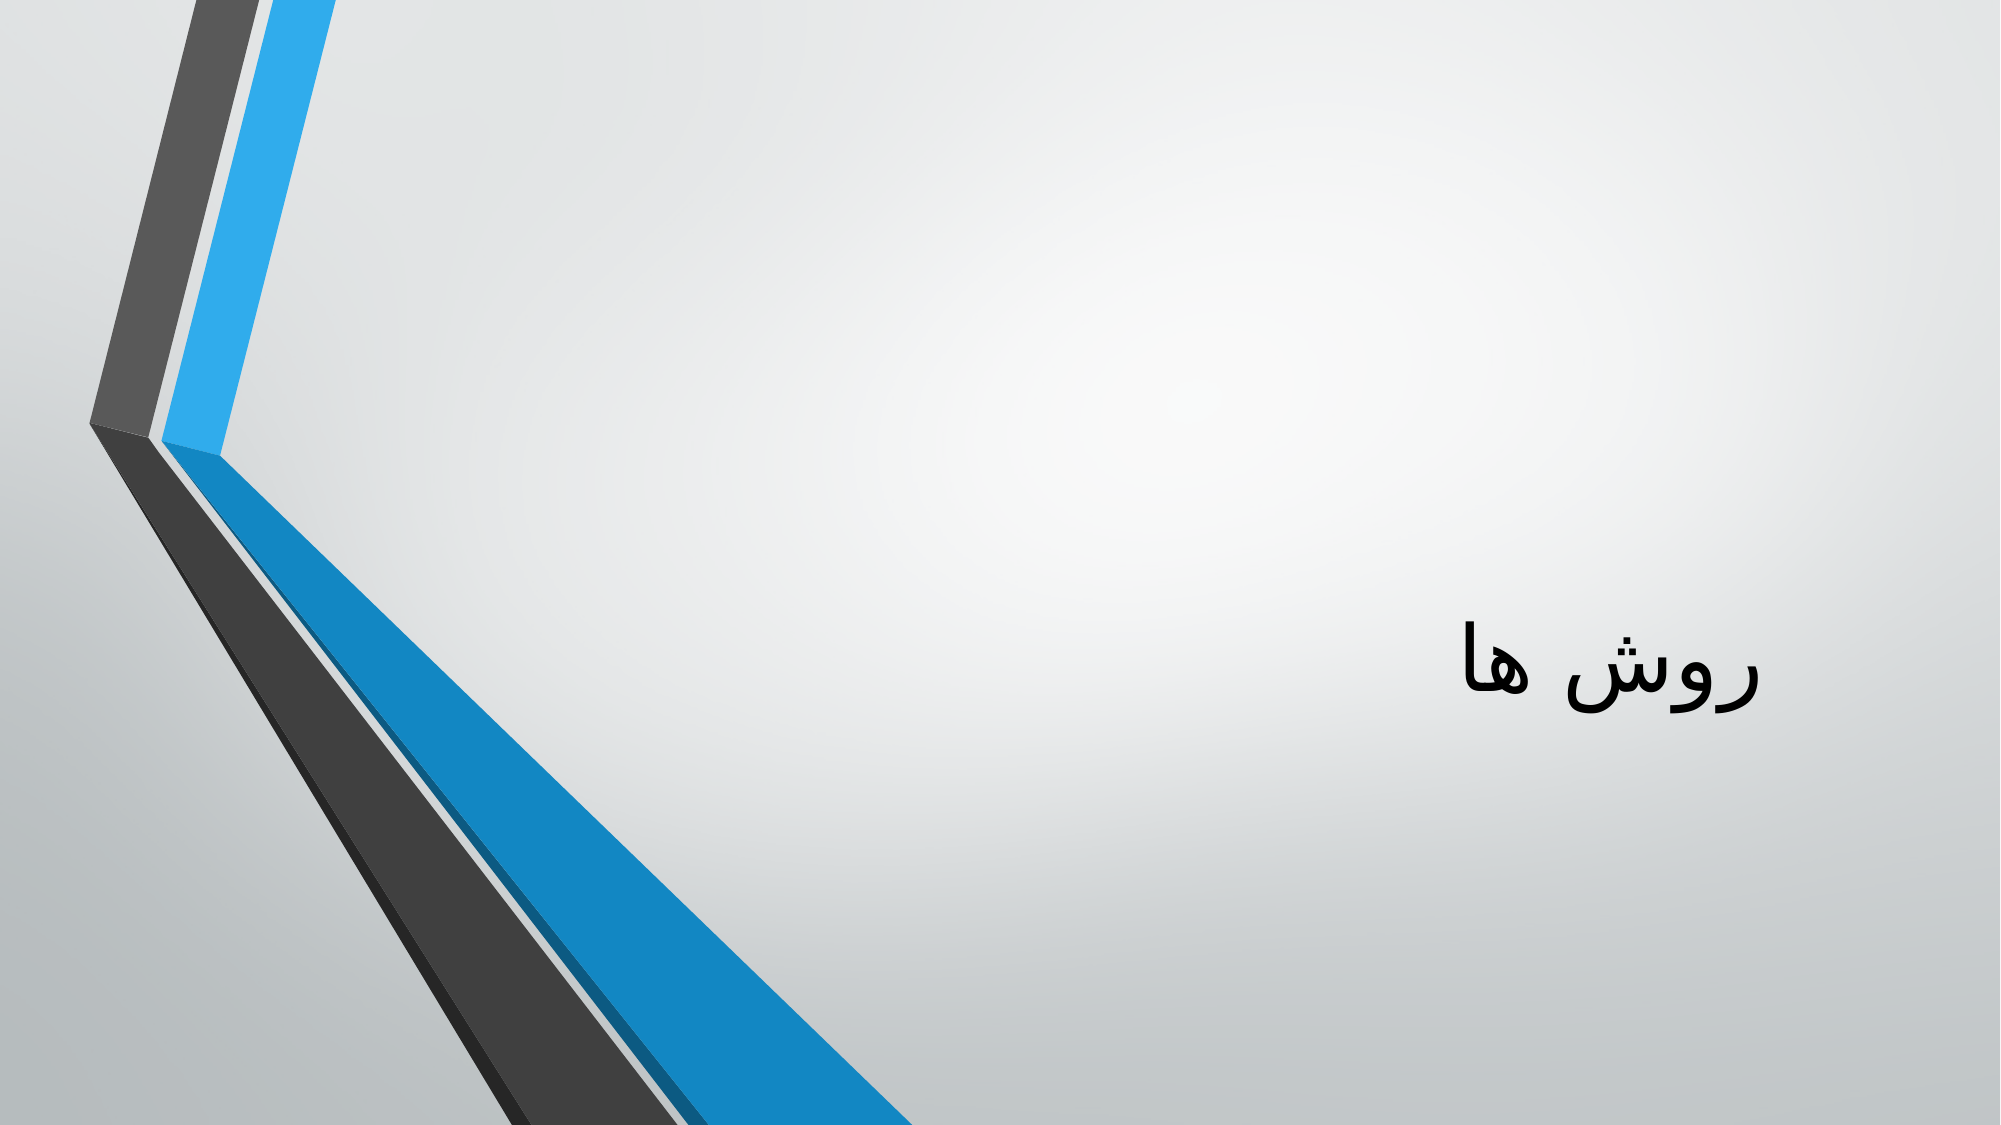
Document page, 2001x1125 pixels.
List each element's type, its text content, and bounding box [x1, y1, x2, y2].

title روش ها [1299, 467, 1922, 718]
